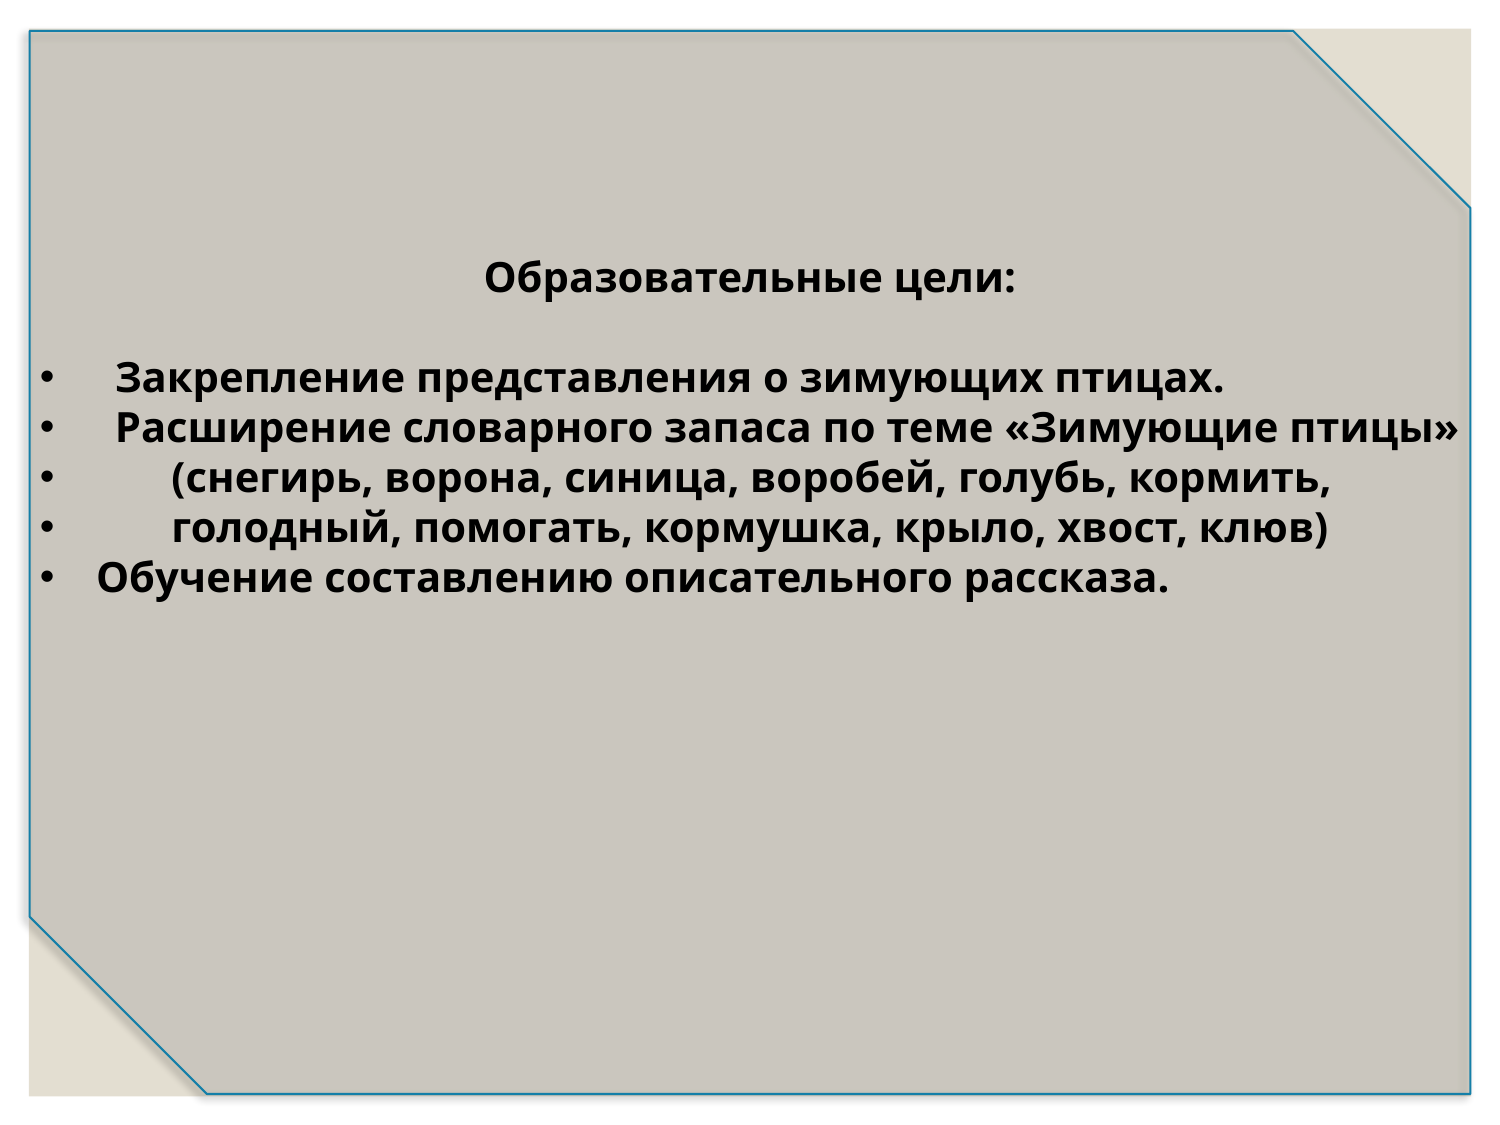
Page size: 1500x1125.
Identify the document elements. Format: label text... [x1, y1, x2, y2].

text_box [28, 29, 1472, 243]
text_box Образовательные цели: Закрепление представления о зимующих птицах. Расширение словарного запаса по теме «Зимующие птицы» (снегирь, ворона, синица, воробей, голубь, кормить, голодный, помогать, кормушка, крыло, хвост, клюв) Обучение составлению описательного рассказа. [24, 243, 1476, 659]
text_box [28, 659, 1472, 1096]
